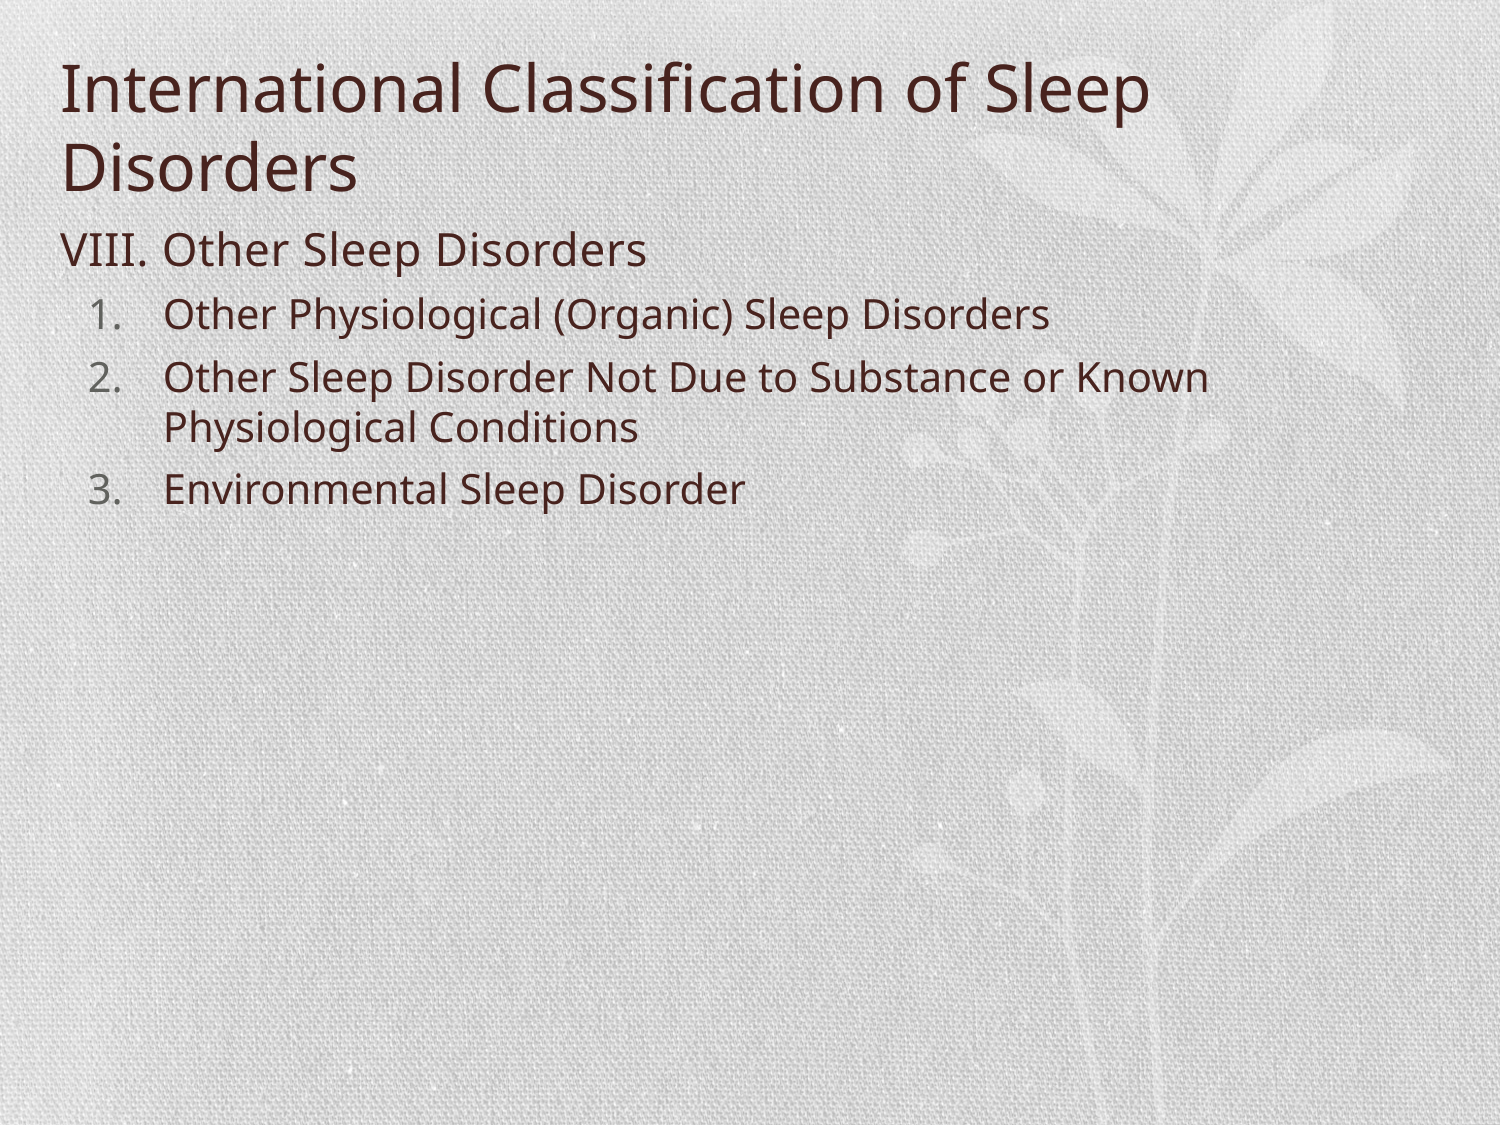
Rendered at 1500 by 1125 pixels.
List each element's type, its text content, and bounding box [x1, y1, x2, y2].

list VIII. Other Sleep Disorders Other Physiological (Organic) Sleep Disorders Other Sleep Disorder Not Due to Substance or Known Physiological Conditions Environmental Sleep Disorder [45, 213, 1455, 1023]
title International Classification of Sleep Disorders [45, 37, 1455, 213]
